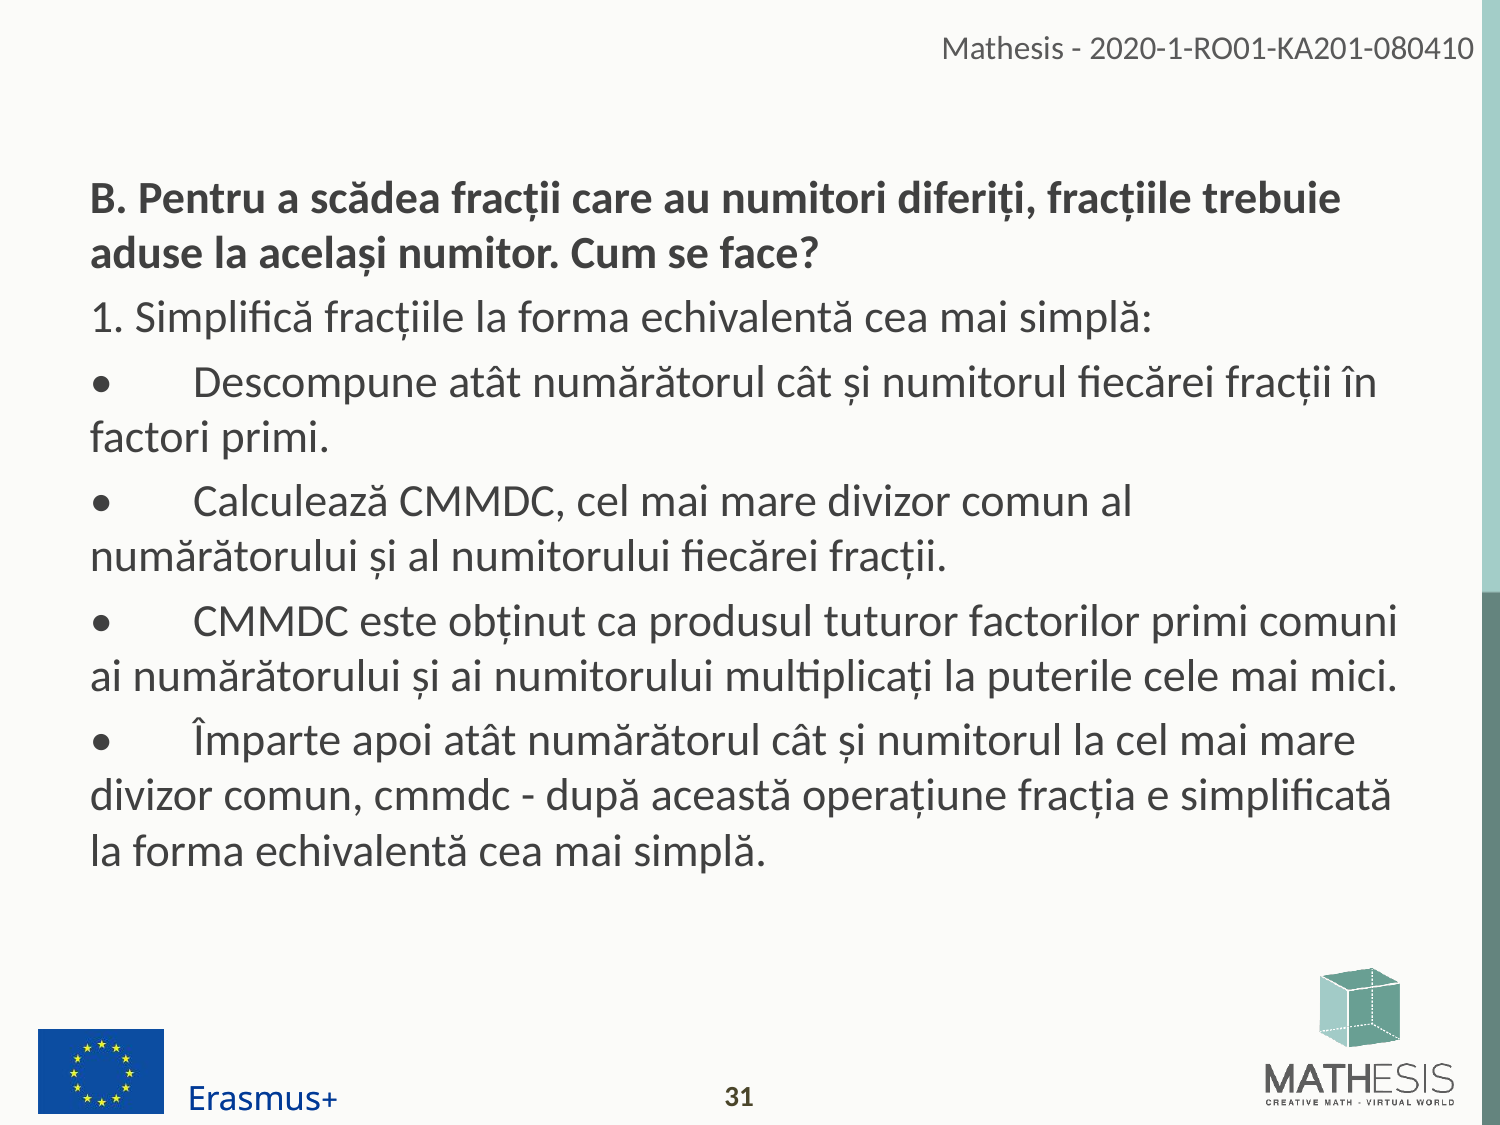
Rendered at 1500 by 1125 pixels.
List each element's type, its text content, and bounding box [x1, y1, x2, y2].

picture [38, 1029, 164, 1114]
list B. Pentru a scădea fracții care au numitori diferiți, fracțiile trebuie aduse la același numitor. Cum se face? 1. Simplifică fracțiile la forma echivalentă cea mai simplă: • Descompune atât numărătorul cât și numitorul fiecărei fracții în factori primi. • Calculează CMMDC, cel mai mare divizor comun al numărătorului și al numitorului fiecărei fracții. • CMMDC este obținut ca produsul tuturor factorilor primi comuni ai numărătorului și ai numitorului multiplicați la puterile cele mai mici. • Împarte apoi atât numărătorul cât și numitorul la cel mai mare divizor comun, cmmdc - după această operațiune fracția e simplificată la forma echivalentă cea mai simplă. [75, 160, 1425, 903]
